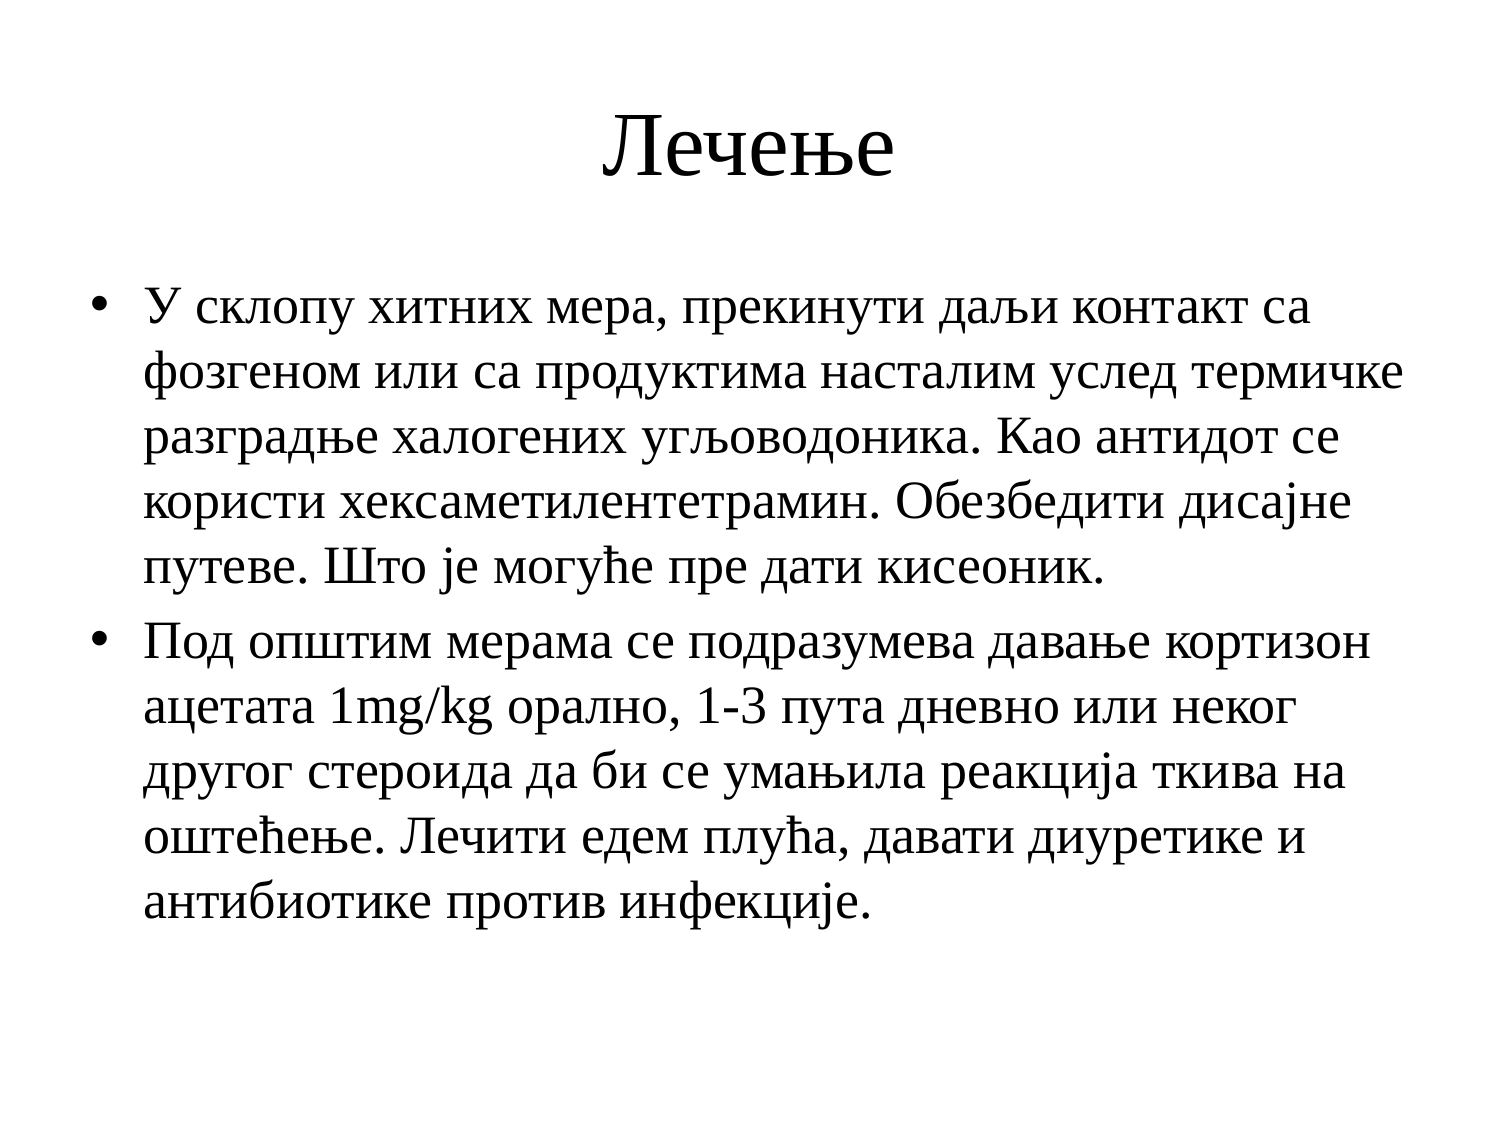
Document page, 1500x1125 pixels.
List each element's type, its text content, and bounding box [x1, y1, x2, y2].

list У склопу хитних мера, прекинути даљи контакт са фозгеном или са продуктима насталим услед термичке разградње халогених угљоводоника. Као антидот се користи хексаметилентетрамин. Обезбедити дисајне путеве. Што је могуће пре дати кисеоник. Под општим мерама се подразумева давање кортизон ацетата 1mg/kg орално, 1-3 пута дневно или неког другог стероида да би се умањила реакција ткива на оштећење. Лечити едем плућа, давати диуретике и антибиотике против инфекције. [75, 262, 1425, 1005]
title Лечење [75, 45, 1425, 233]
